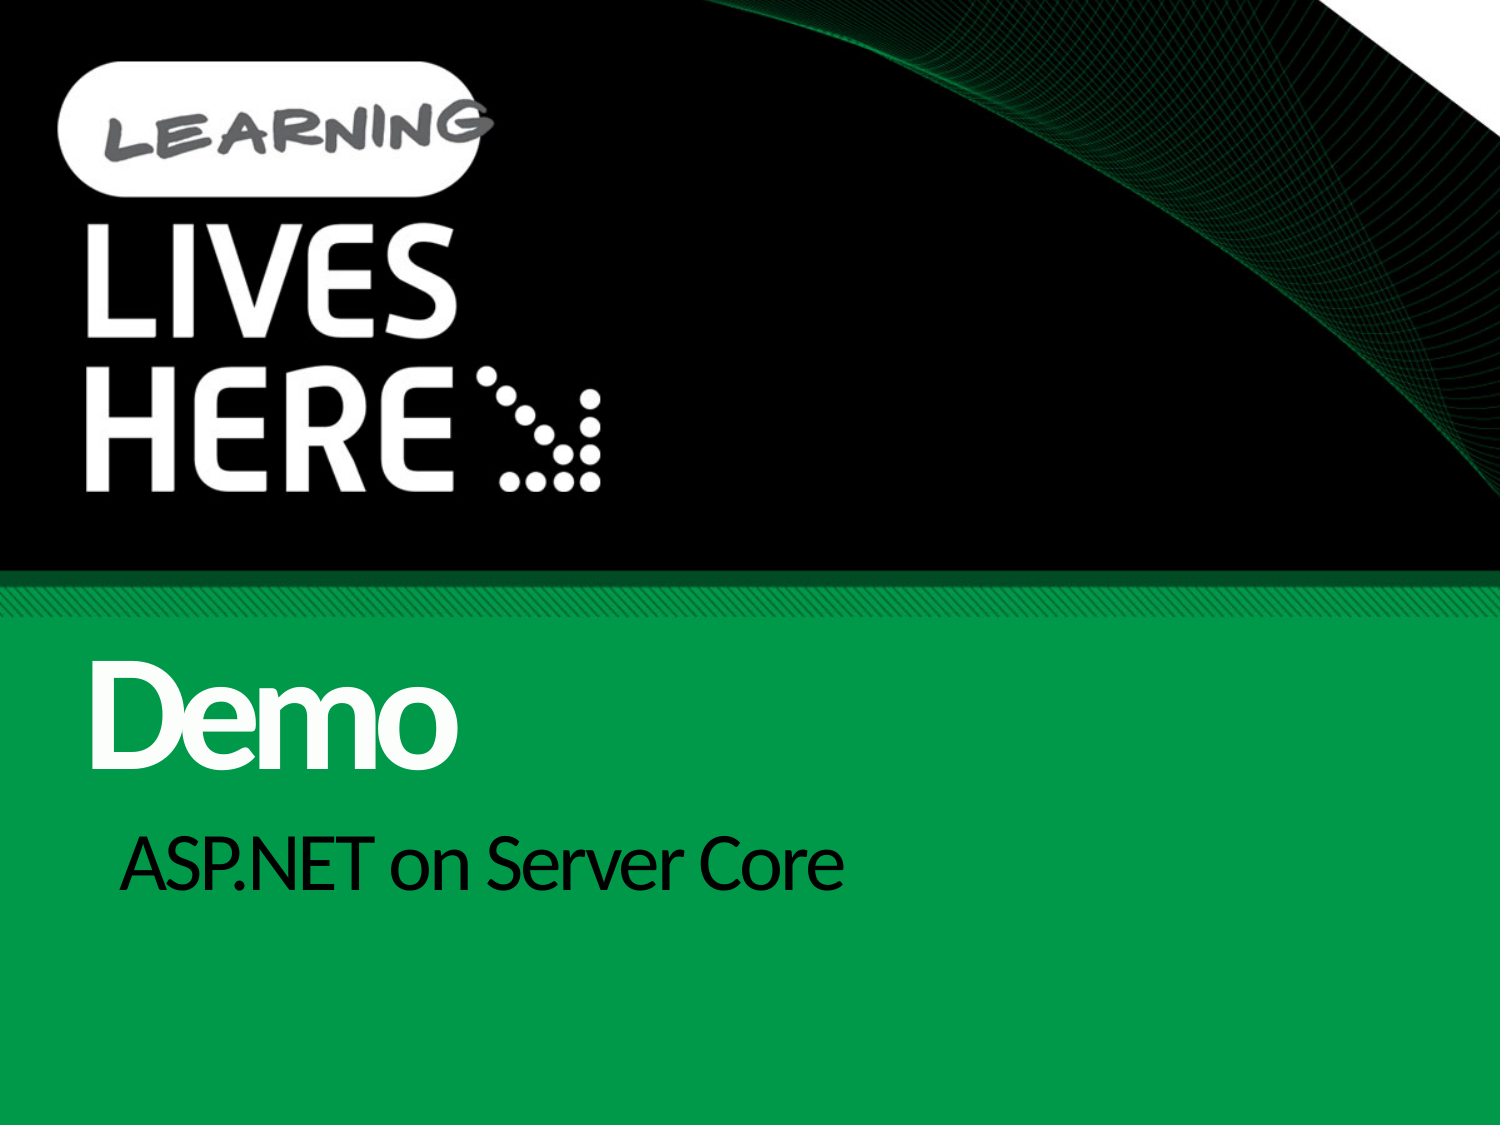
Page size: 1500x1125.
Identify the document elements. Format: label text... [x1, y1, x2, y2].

picture [0, 0, 1500, 1125]
list Demo [83, 625, 1344, 800]
title ASP.NET on Server Core [119, 818, 1375, 943]
